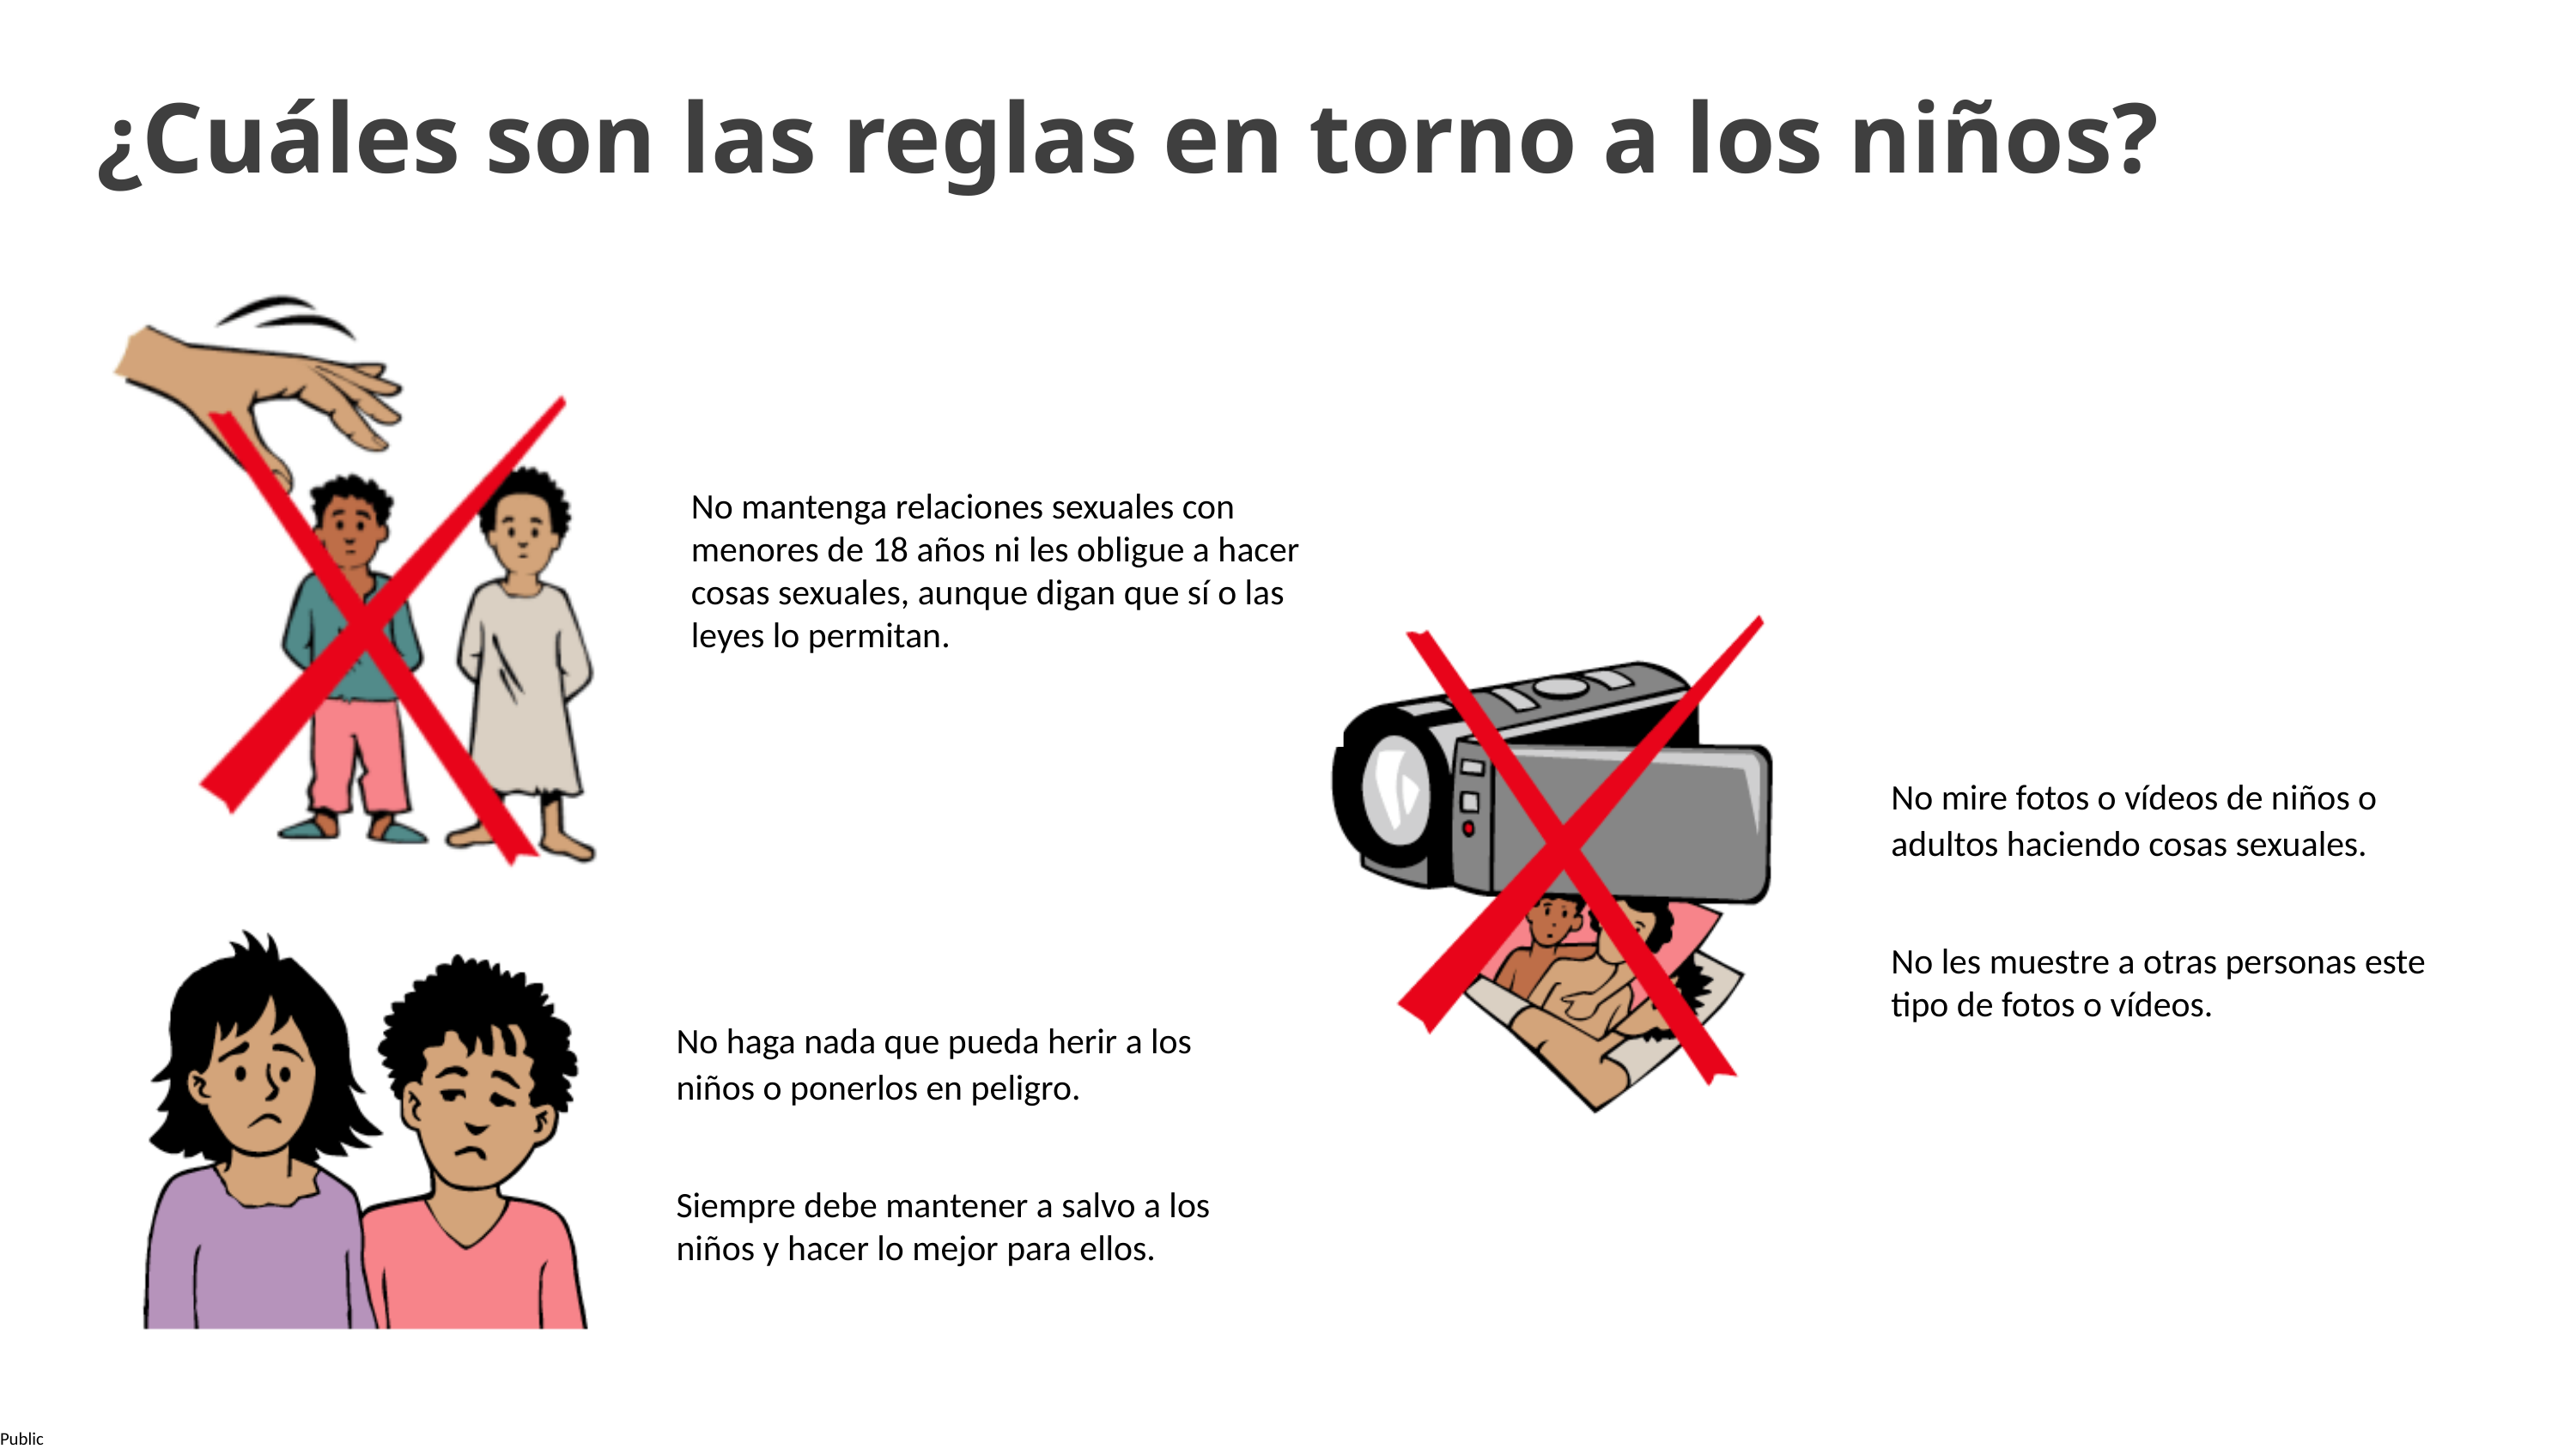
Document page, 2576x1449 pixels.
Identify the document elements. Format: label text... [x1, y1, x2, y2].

text_box ¿Cuáles son las reglas en torno a los niños? [83, 93, 2440, 198]
picture [83, 270, 2530, 1131]
picture [128, 906, 1285, 1356]
